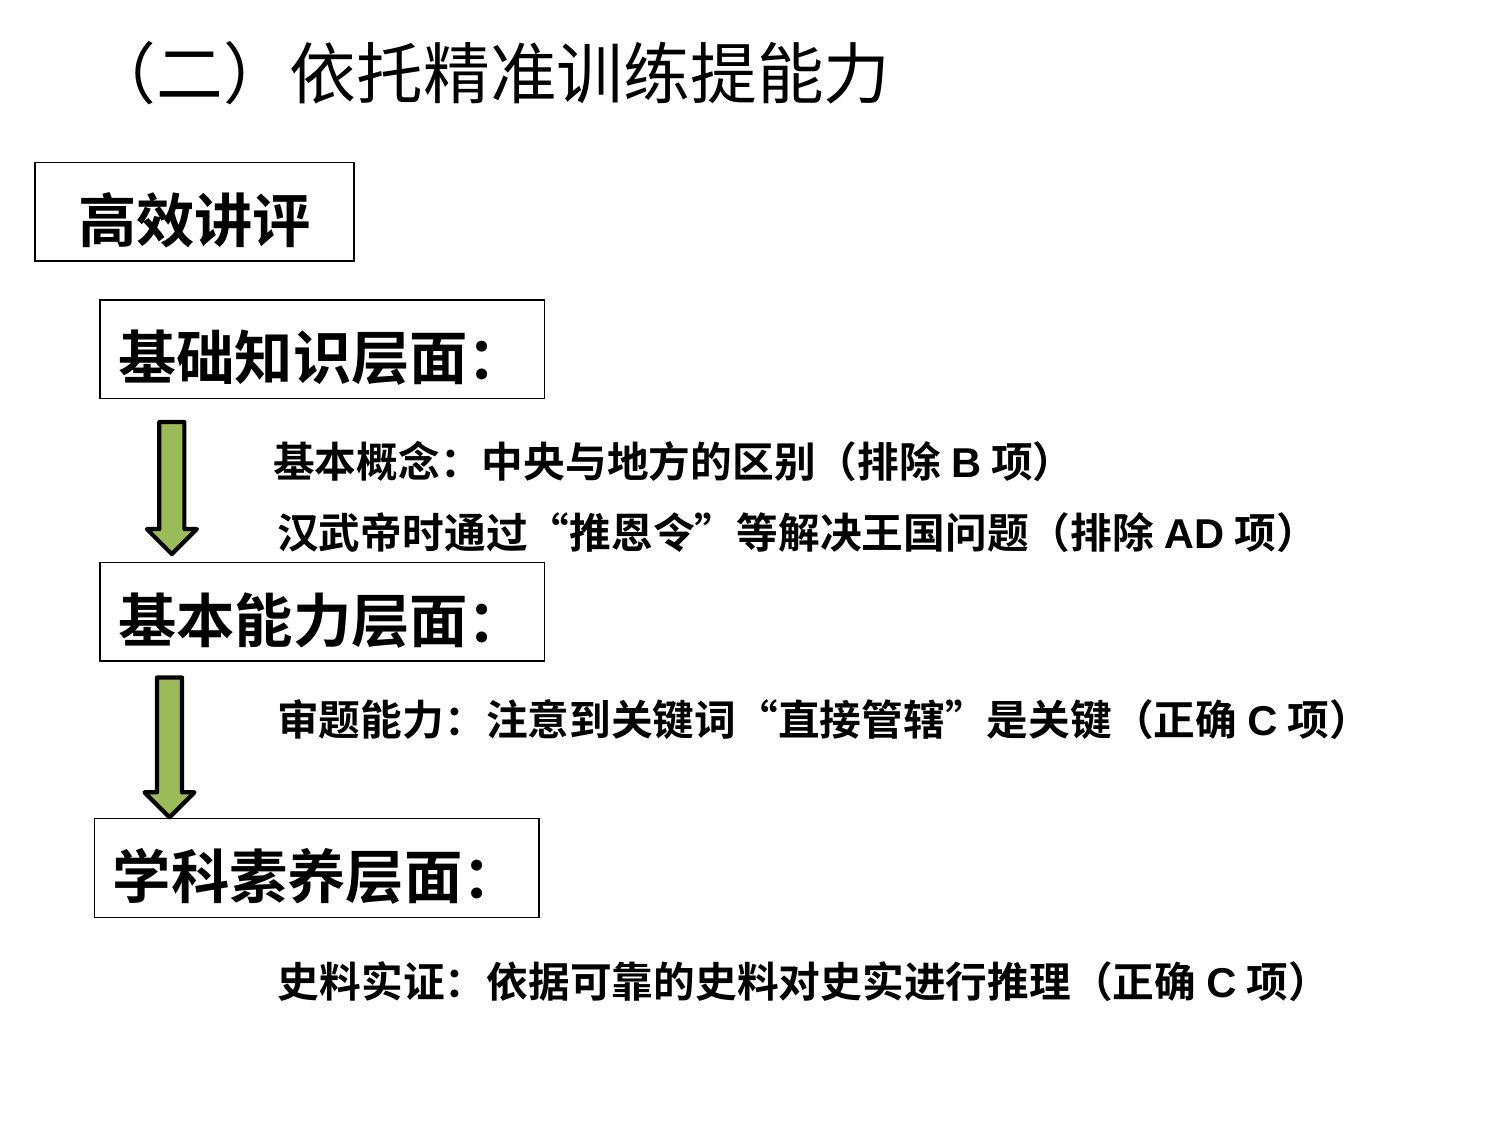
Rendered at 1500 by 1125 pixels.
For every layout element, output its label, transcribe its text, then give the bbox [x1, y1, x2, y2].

text_box 审题能力：注意到关键词“直接管辖”是关键（正确C项） [262, 686, 1417, 752]
text_box [144, 419, 199, 557]
text_box 基本能力层面： [99, 562, 545, 662]
text_box 学科素养层面： [94, 818, 539, 918]
text_box 史料实证：依据可靠的史料对史实进行推理（正确C项） [263, 948, 1345, 1014]
text_box 基础知识层面： [99, 299, 545, 399]
text_box 基本概念：中央与地方的区别（排除B项） [258, 428, 1090, 494]
text_box 汉武帝时通过“推恩令”等解决王国问题（排除AD项） [262, 499, 1463, 565]
text_box [142, 675, 197, 820]
text_box （二）依托精准训练提能力 [74, 24, 1457, 120]
text_box 高效讲评 [35, 162, 355, 262]
